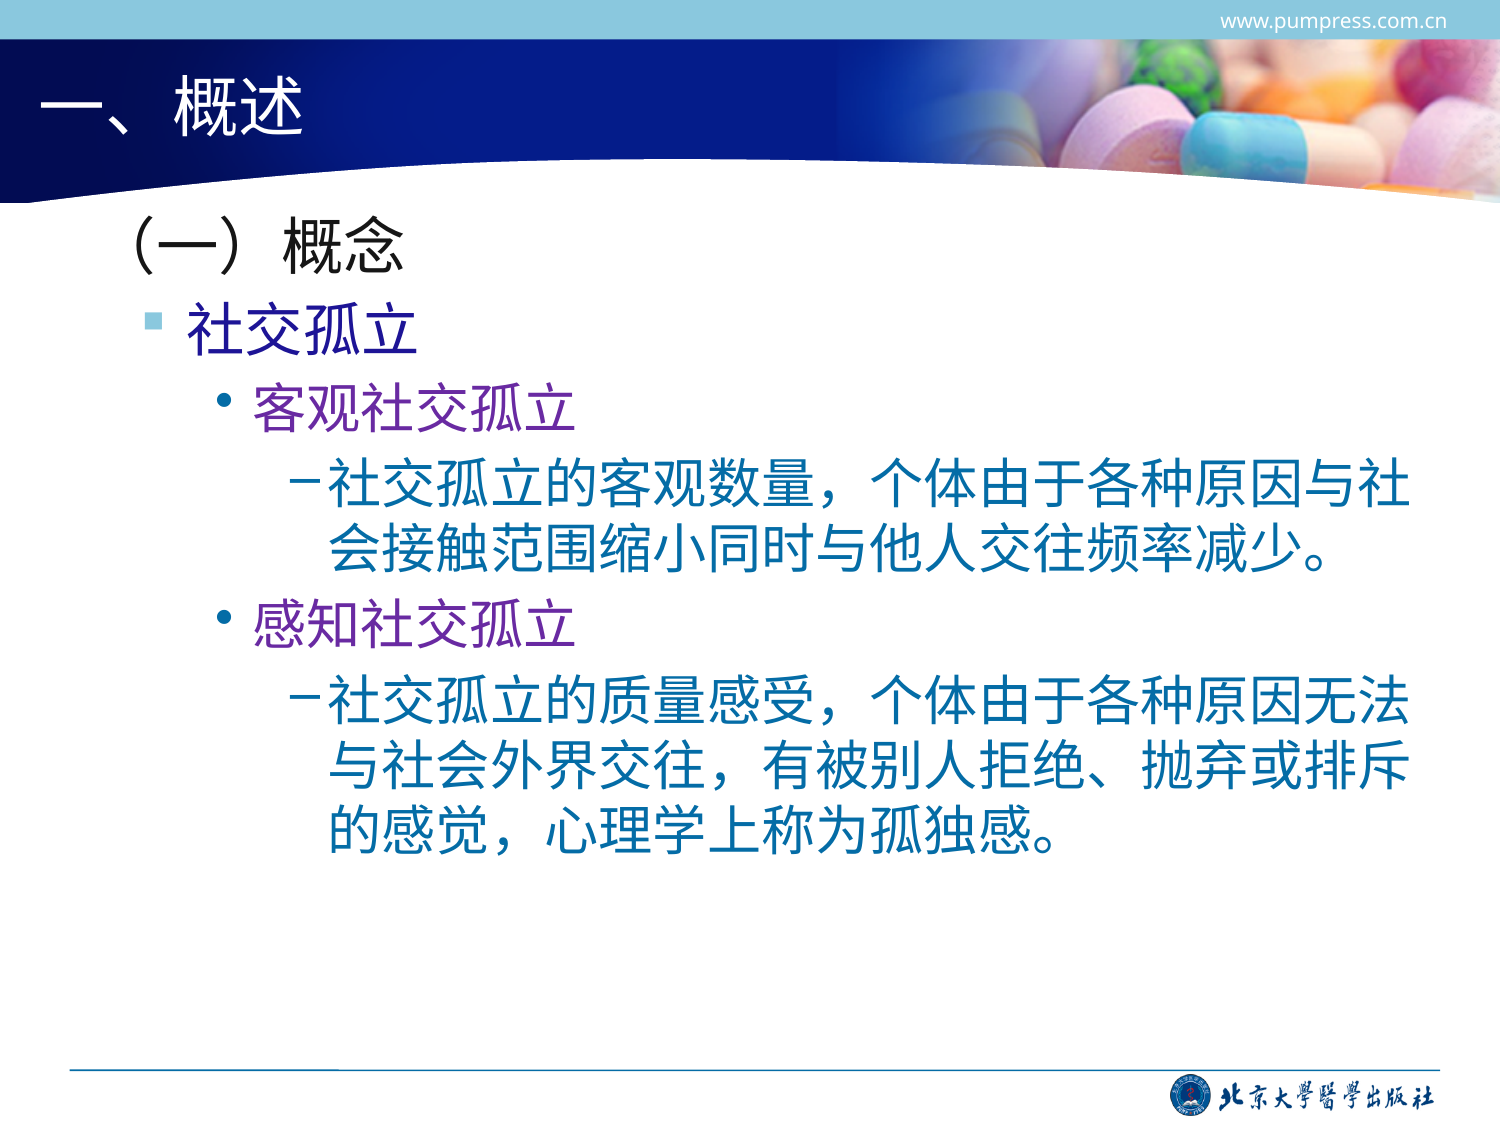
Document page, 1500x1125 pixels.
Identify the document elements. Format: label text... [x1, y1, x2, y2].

picture [0, 40, 1500, 203]
slide_number www.pumpress.com.cn [1024, 0, 1463, 38]
picture [1170, 1074, 1436, 1118]
list （一）概念 社交孤立 客观社交孤立 社交孤立的客观数量，个体由于各种原因与社会接触范围缩小同时与他人交往频率减少。 感知社交孤立 社交孤立的质量感受，个体由于各种原因无法与社会外界交往，有被别人拒绝、抛弃或排斥的感觉，心理学上称为孤独感。 [49, 198, 1463, 1026]
title 一、概述 [23, 58, 1349, 152]
